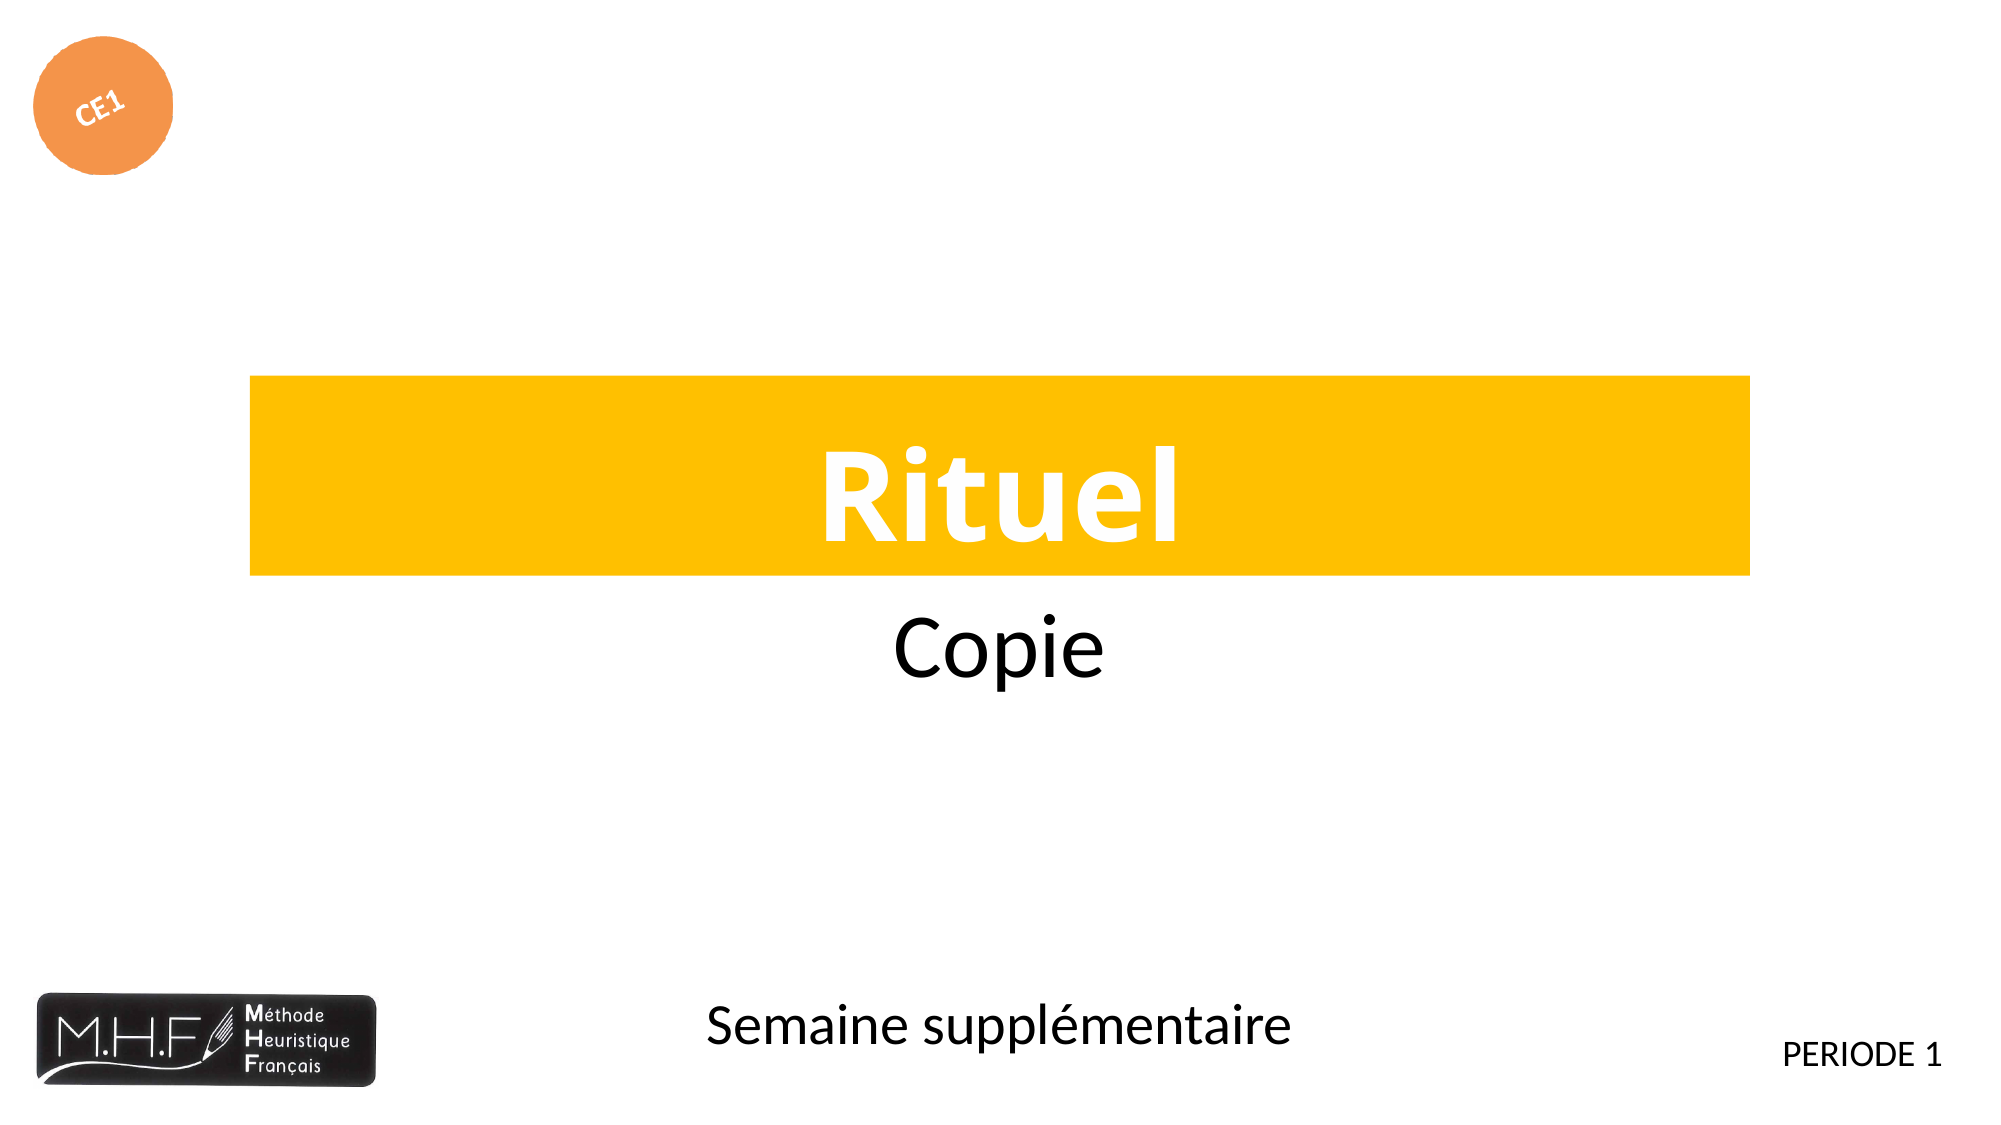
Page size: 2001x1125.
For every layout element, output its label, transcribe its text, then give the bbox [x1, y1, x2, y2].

title Rituel [249, 375, 1750, 576]
subtitle Copie [249, 590, 1750, 863]
picture [33, 36, 173, 175]
text_box PERIODE 1 [1750, 1021, 1967, 1082]
picture [33, 990, 379, 1089]
text_box Semaine supplémentaire [249, 987, 1750, 1118]
